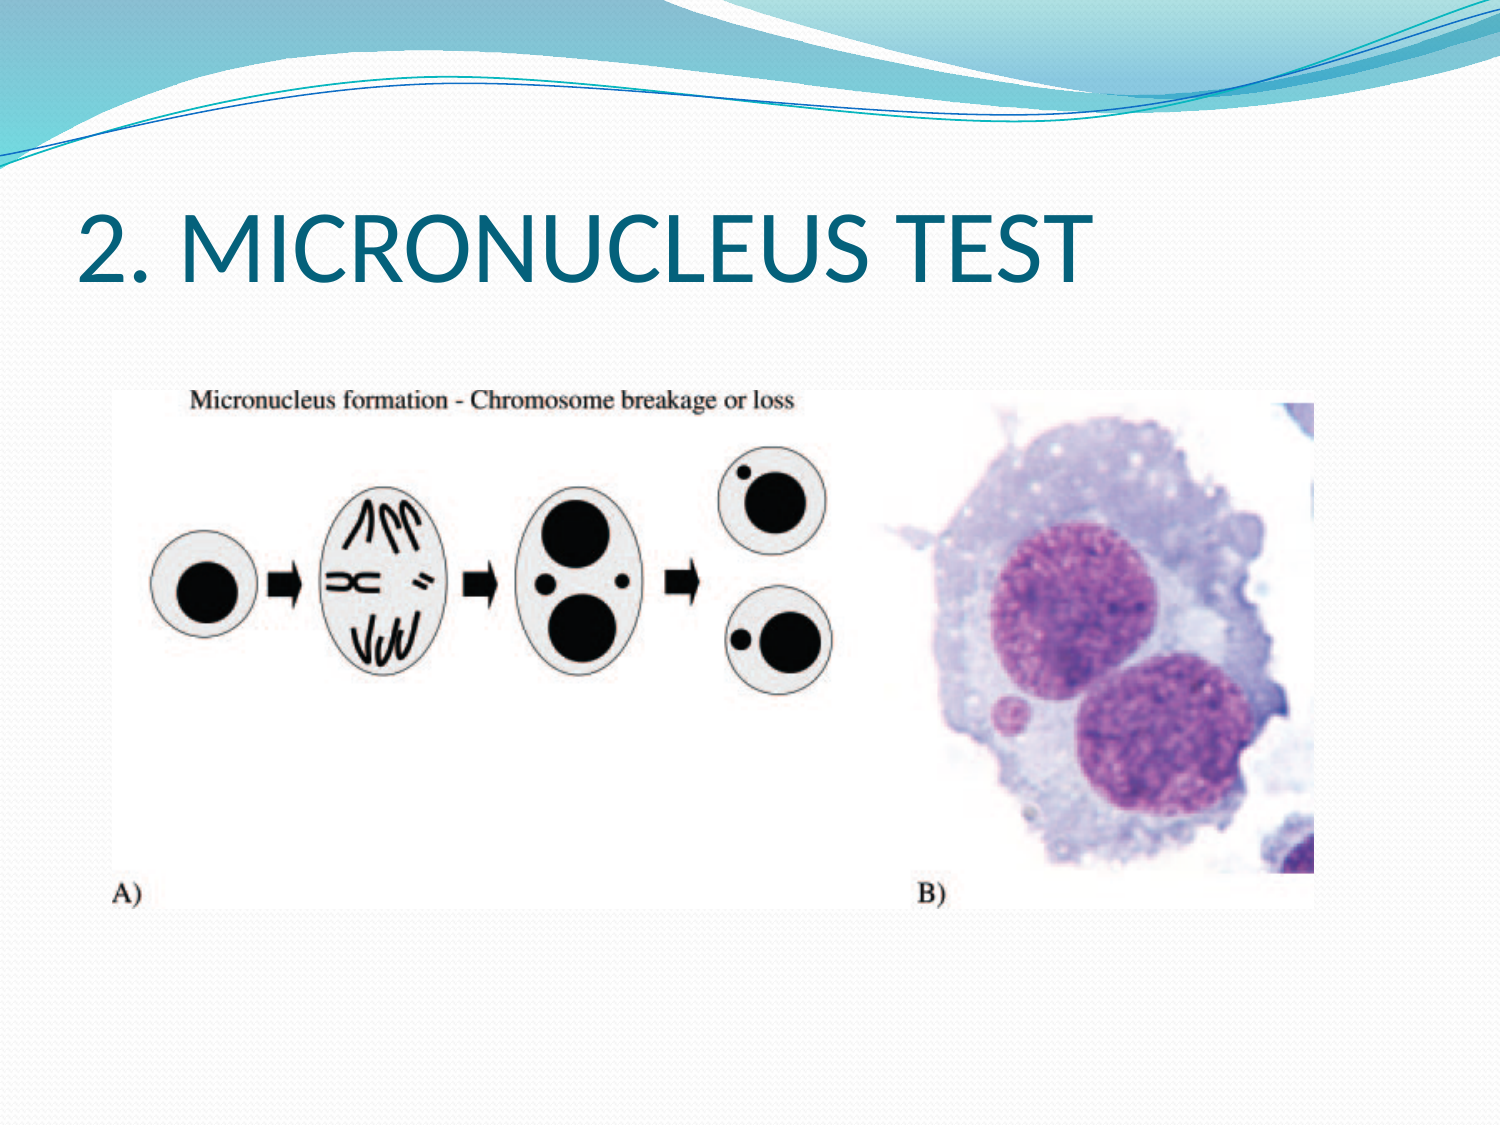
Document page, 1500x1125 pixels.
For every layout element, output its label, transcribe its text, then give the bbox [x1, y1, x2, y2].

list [112, 390, 1315, 909]
title 2. MICRONUCLEUS TEST [75, 115, 1425, 303]
